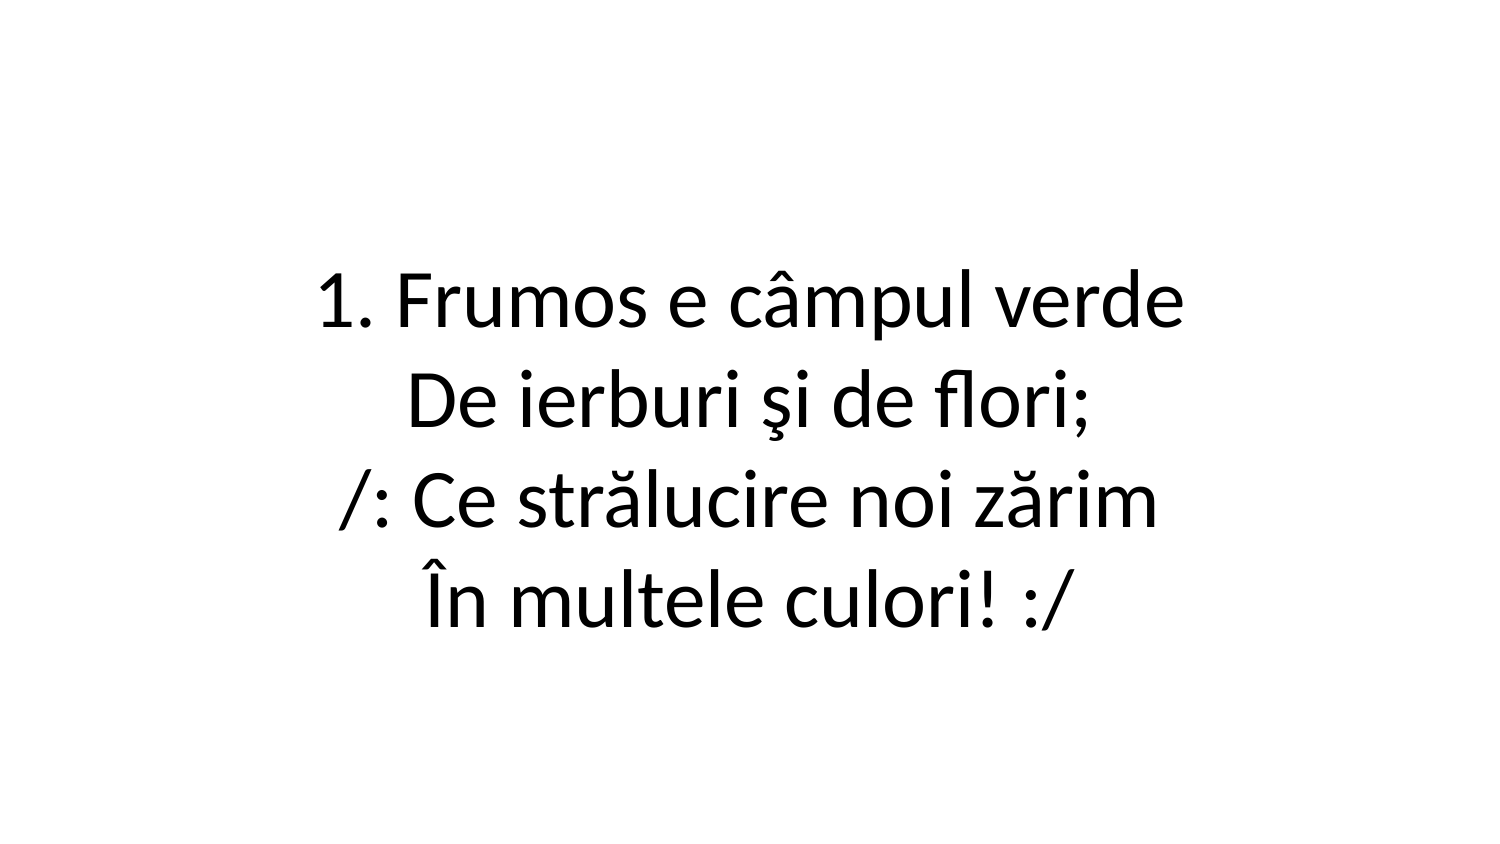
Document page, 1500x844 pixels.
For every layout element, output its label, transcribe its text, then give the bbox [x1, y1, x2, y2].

text_box 1. Frumos e câmpul verde De ierburi şi de flori; /: Ce strălucire noi zărim În multele culori! :/ [298, 192, 1202, 652]
